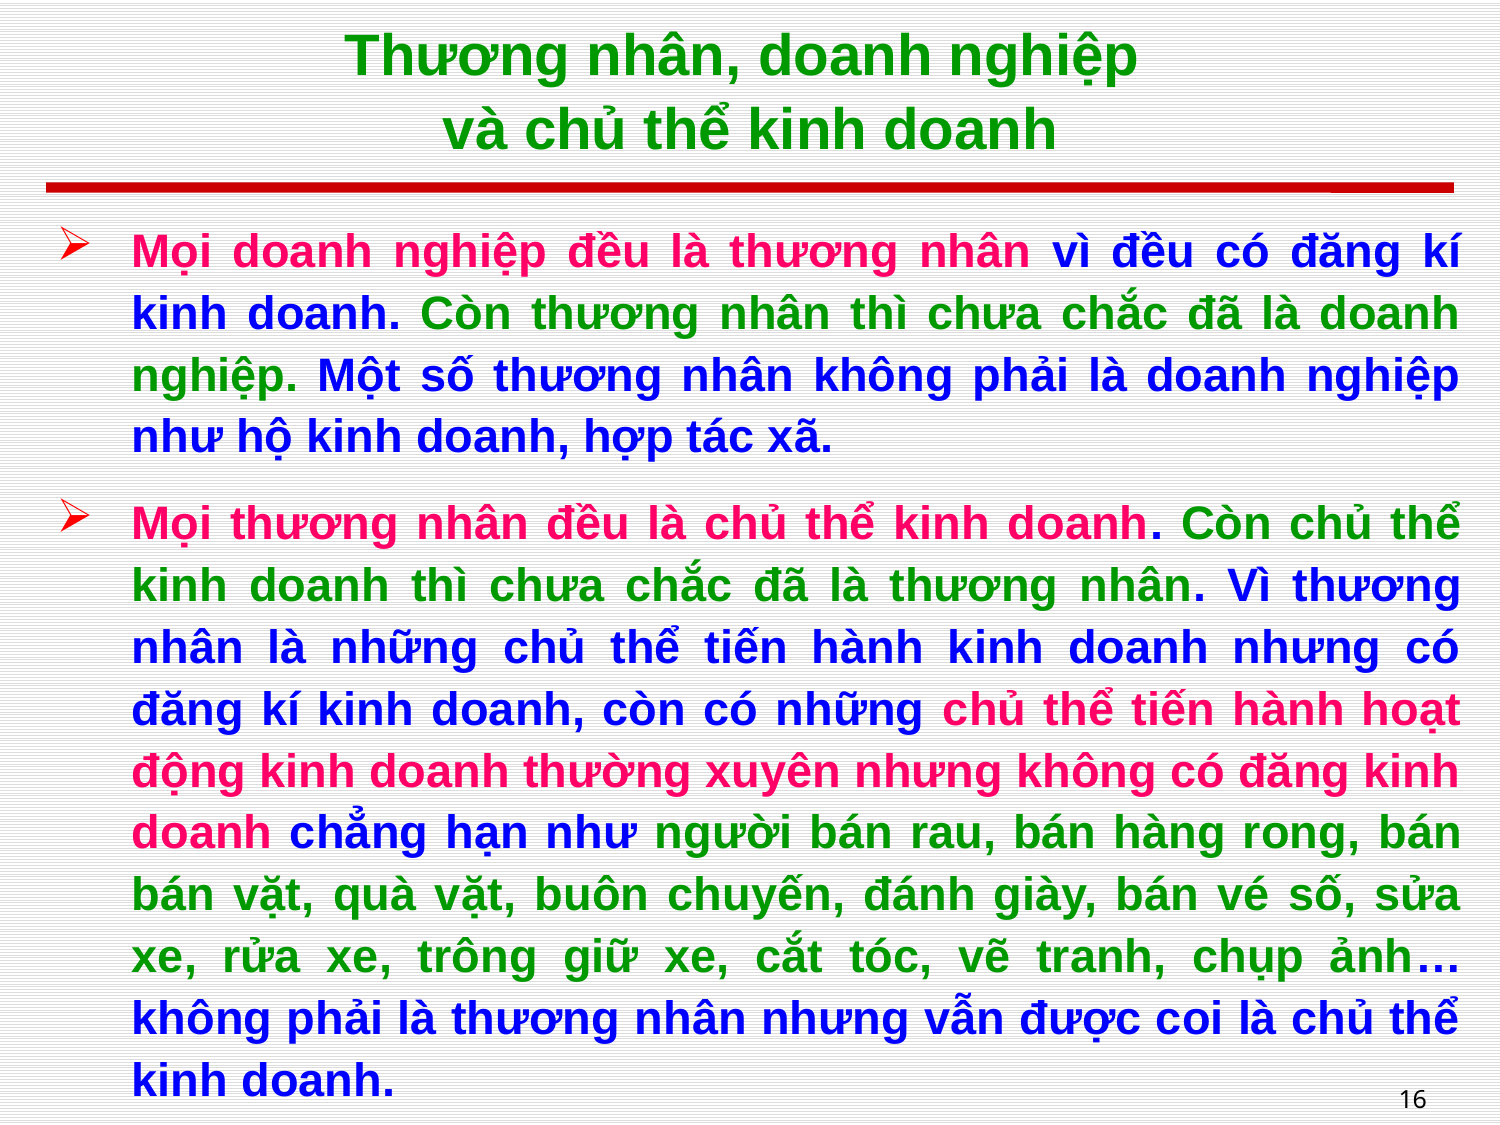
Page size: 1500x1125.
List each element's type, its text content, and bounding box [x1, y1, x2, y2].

title Thương nhân, doanh nghiệp và chủ thể kinh doanh [38, 24, 1463, 150]
text_box Mọi doanh nghiệp đều là thương nhân vì đều có đăng kí kinh doanh. Còn thương nhân thì chưa chắc đã là doanh nghiệp. Một số thương nhân không phải là doanh nghiệp như hộ kinh doanh, hợp tác xã. Mọi thương nhân đều là chủ thể kinh doanh. Còn chủ thể kinh doanh thì chưa chắc đã là thương nhân. Vì thương nhân là những chủ thể tiến hành kinh doanh nhưng có đăng kí kinh doanh, còn có những chủ thể tiến hành hoạt động kinh doanh thường xuyên nhưng không có đăng kinh doanh chẳng hạn như người bán rau, bán hàng rong, bán bán vặt, quà vặt, buôn chuyến, đánh giày, bán vé số, sửa xe, rửa xe, trông giữ xe, cắt tóc, vẽ tranh, chụp ảnh… không phải là thương nhân nhưng vẫn được coi là chủ thể kinh doanh. [23, 199, 1477, 1088]
